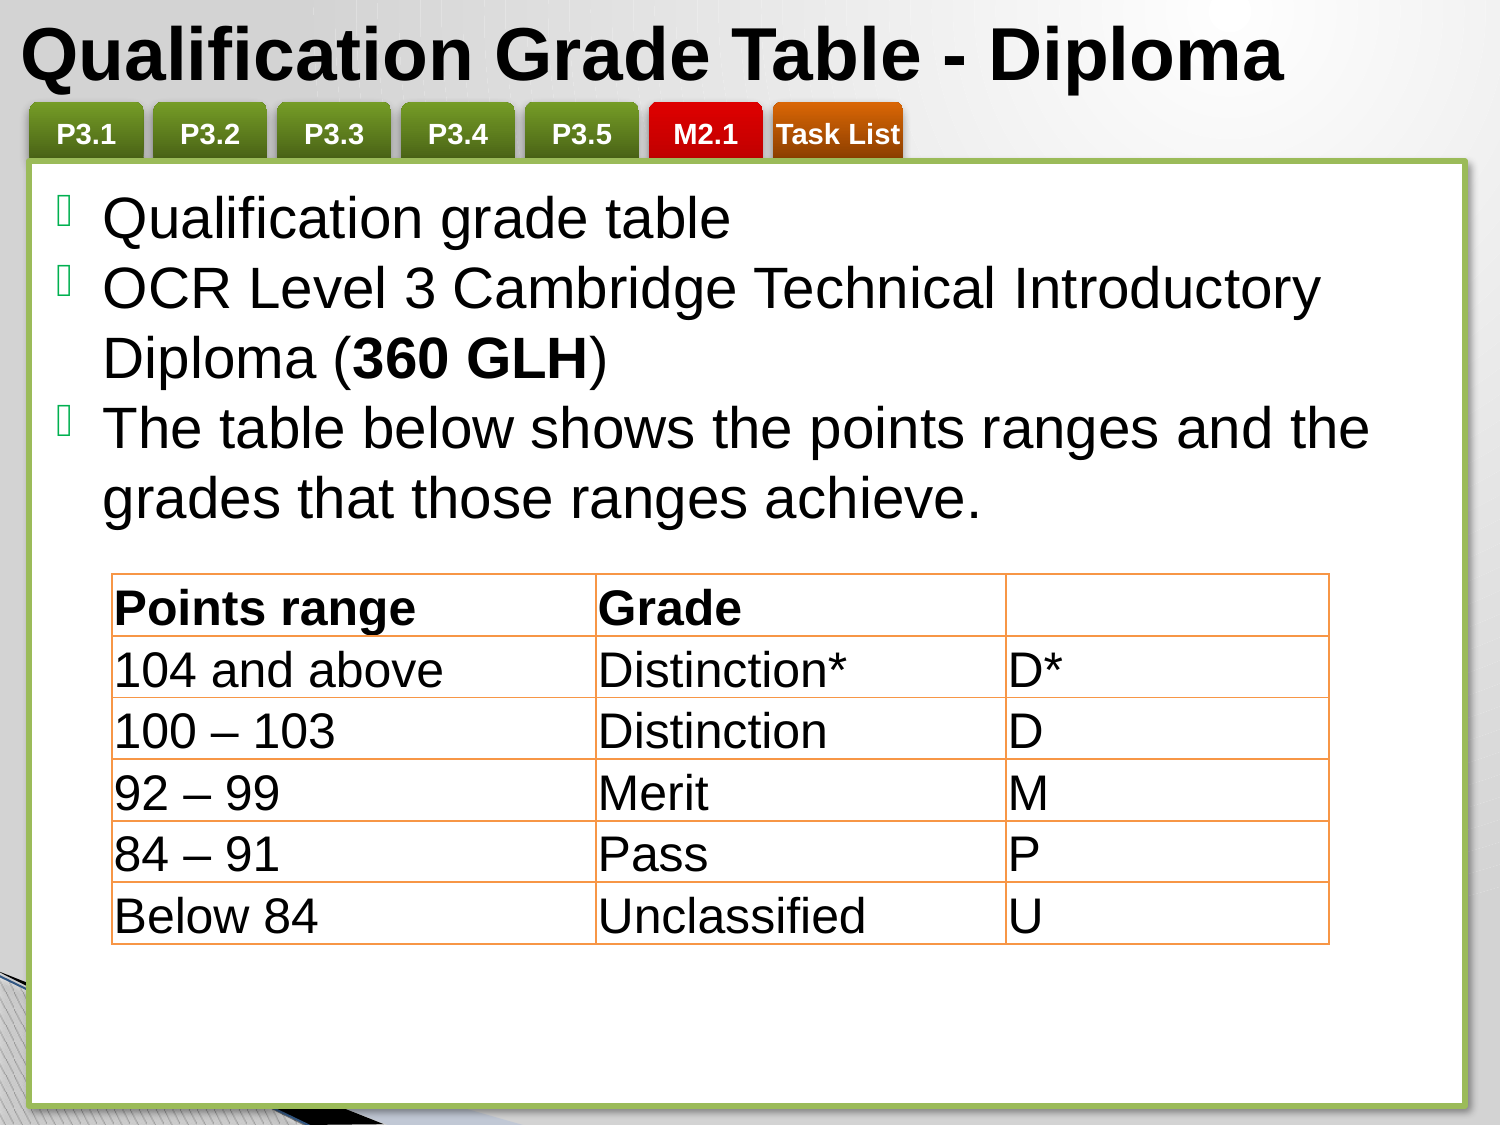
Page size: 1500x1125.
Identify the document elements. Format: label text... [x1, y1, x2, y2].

table_header Grade [597, 575, 1005, 635]
table_cell Unclassified [597, 883, 1005, 943]
table_cell Below 84 [113, 883, 595, 943]
table_cell D* [1007, 637, 1328, 697]
table_header [1007, 575, 1328, 635]
table_cell 84 – 91 [113, 822, 595, 881]
table_cell P [1007, 822, 1328, 881]
table_header Points range [113, 575, 595, 635]
table_cell D [1007, 698, 1328, 758]
table_cell M [1007, 760, 1328, 820]
text_box Qualification grade table OCR Level 3 Cambridge Technical Introductory Diploma (360 GLH) The table below shows the points ranges and the grades that those ranges achieve. [41, 172, 1447, 538]
table_cell 104 and above [113, 637, 595, 697]
table_cell Merit [597, 760, 1005, 820]
table_cell U [1007, 883, 1328, 943]
title Qualification Grade Table - Diploma [5, 0, 1447, 102]
table_cell 92 – 99 [113, 760, 595, 820]
table_cell Pass [597, 822, 1005, 881]
table_cell Distinction [597, 698, 1005, 758]
picture [281, 1114, 303, 1125]
table_cell Distinction* [597, 637, 1005, 697]
table_cell 100 – 103 [113, 698, 595, 758]
text_box e [551, 0, 603, 5]
